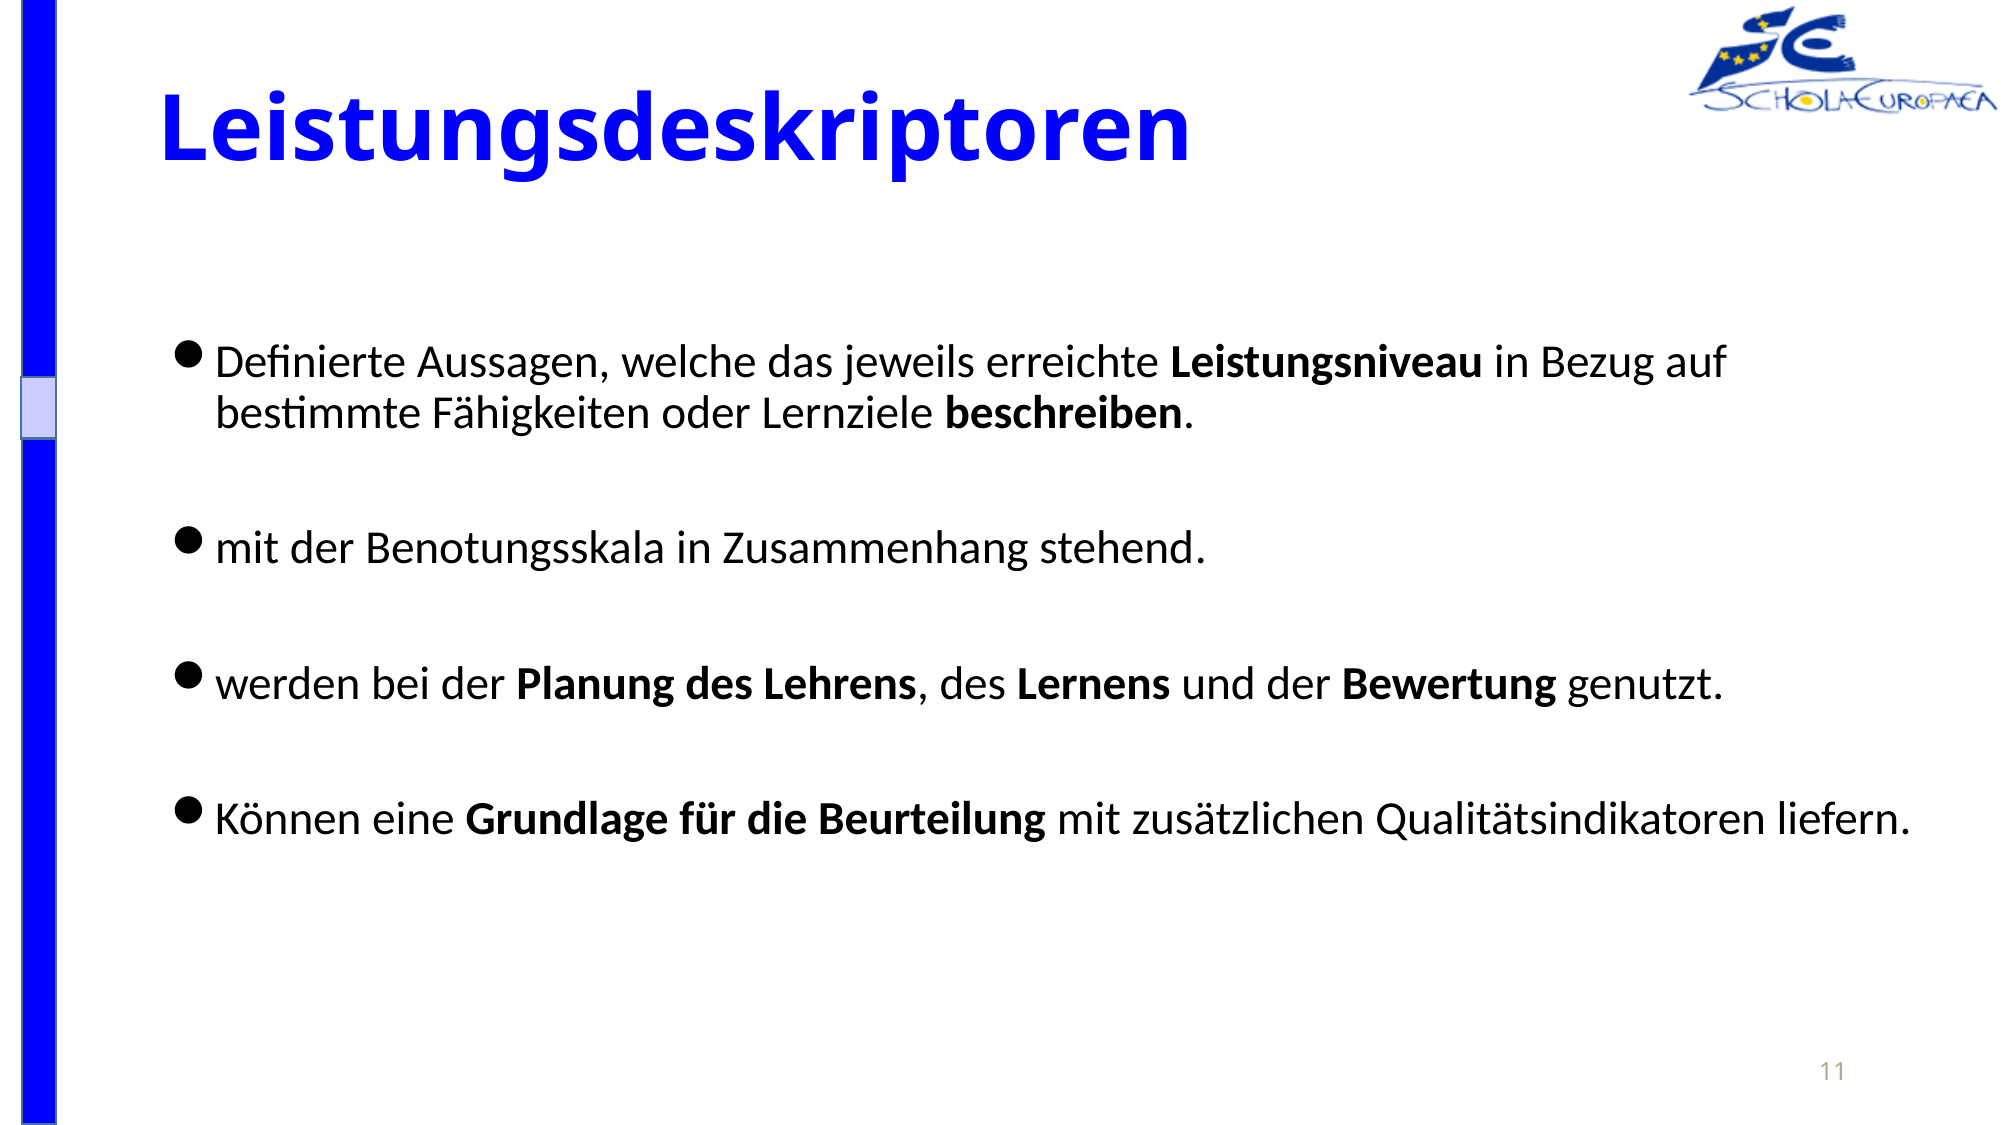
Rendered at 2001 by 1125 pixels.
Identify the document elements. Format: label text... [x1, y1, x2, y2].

list Definierte Aussagen, welche das jeweils erreichte Leistungsniveau in Bezug auf bestimmte Fähigkeiten oder Lernziele beschreiben. mit der Benotungsskala in Zusammenhang stehend. werden bei der Planung des Lehrens, des Lernens und der Bewertung genutzt. Können eine Grundlage für die Beurteilung mit zusätzlichen Qualitätsindikatoren liefern. [142, 329, 1942, 907]
text_box [21, 440, 57, 1125]
text_box [20, 376, 57, 440]
picture [1687, 4, 2000, 116]
text_box [21, 0, 57, 376]
title Leistungsdeskriptoren [142, 22, 1533, 240]
slide_number 11 [1412, 1042, 1863, 1103]
